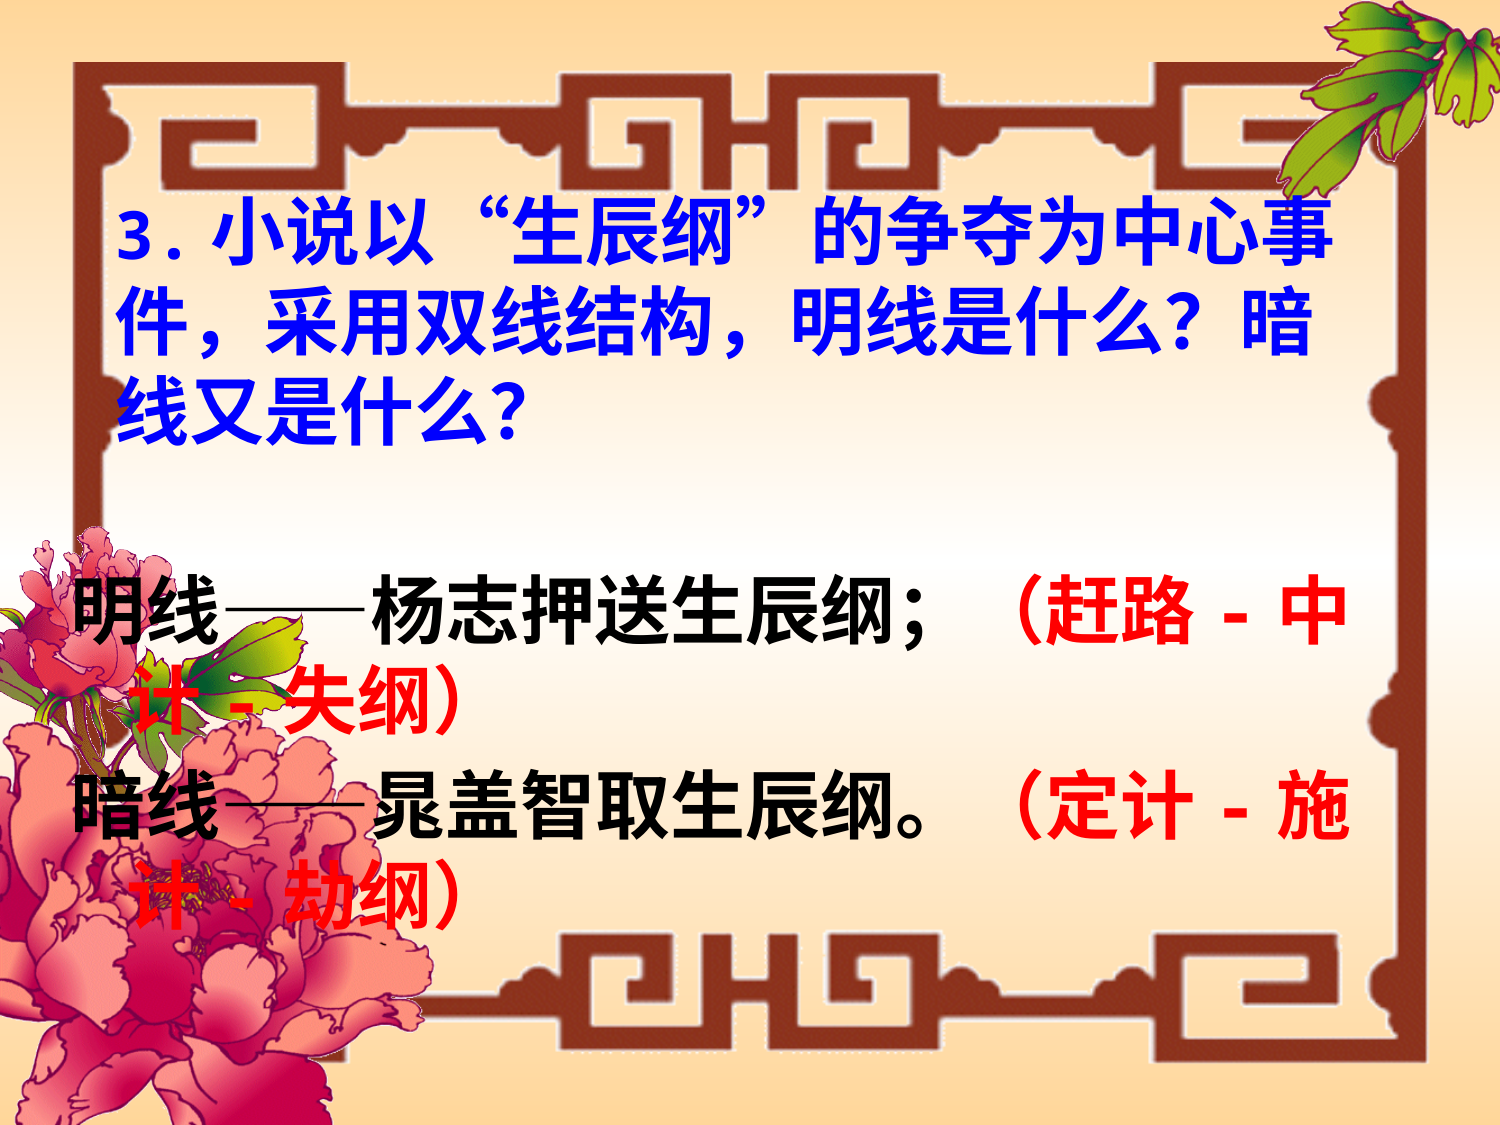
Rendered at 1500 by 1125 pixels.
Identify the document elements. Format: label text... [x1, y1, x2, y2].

picture [0, 524, 1432, 1125]
list 明线——杨志押送生辰纲；（赶路-中计-失纲） 暗线——晁盖智取生辰纲。（定计-施计-劫纲） [55, 441, 1459, 1024]
title 3.小说以“生辰纲”的争夺为中心事件，采用双线结构，明线是什么？暗线又是什么？ [99, 172, 1394, 441]
picture [68, 0, 1500, 441]
